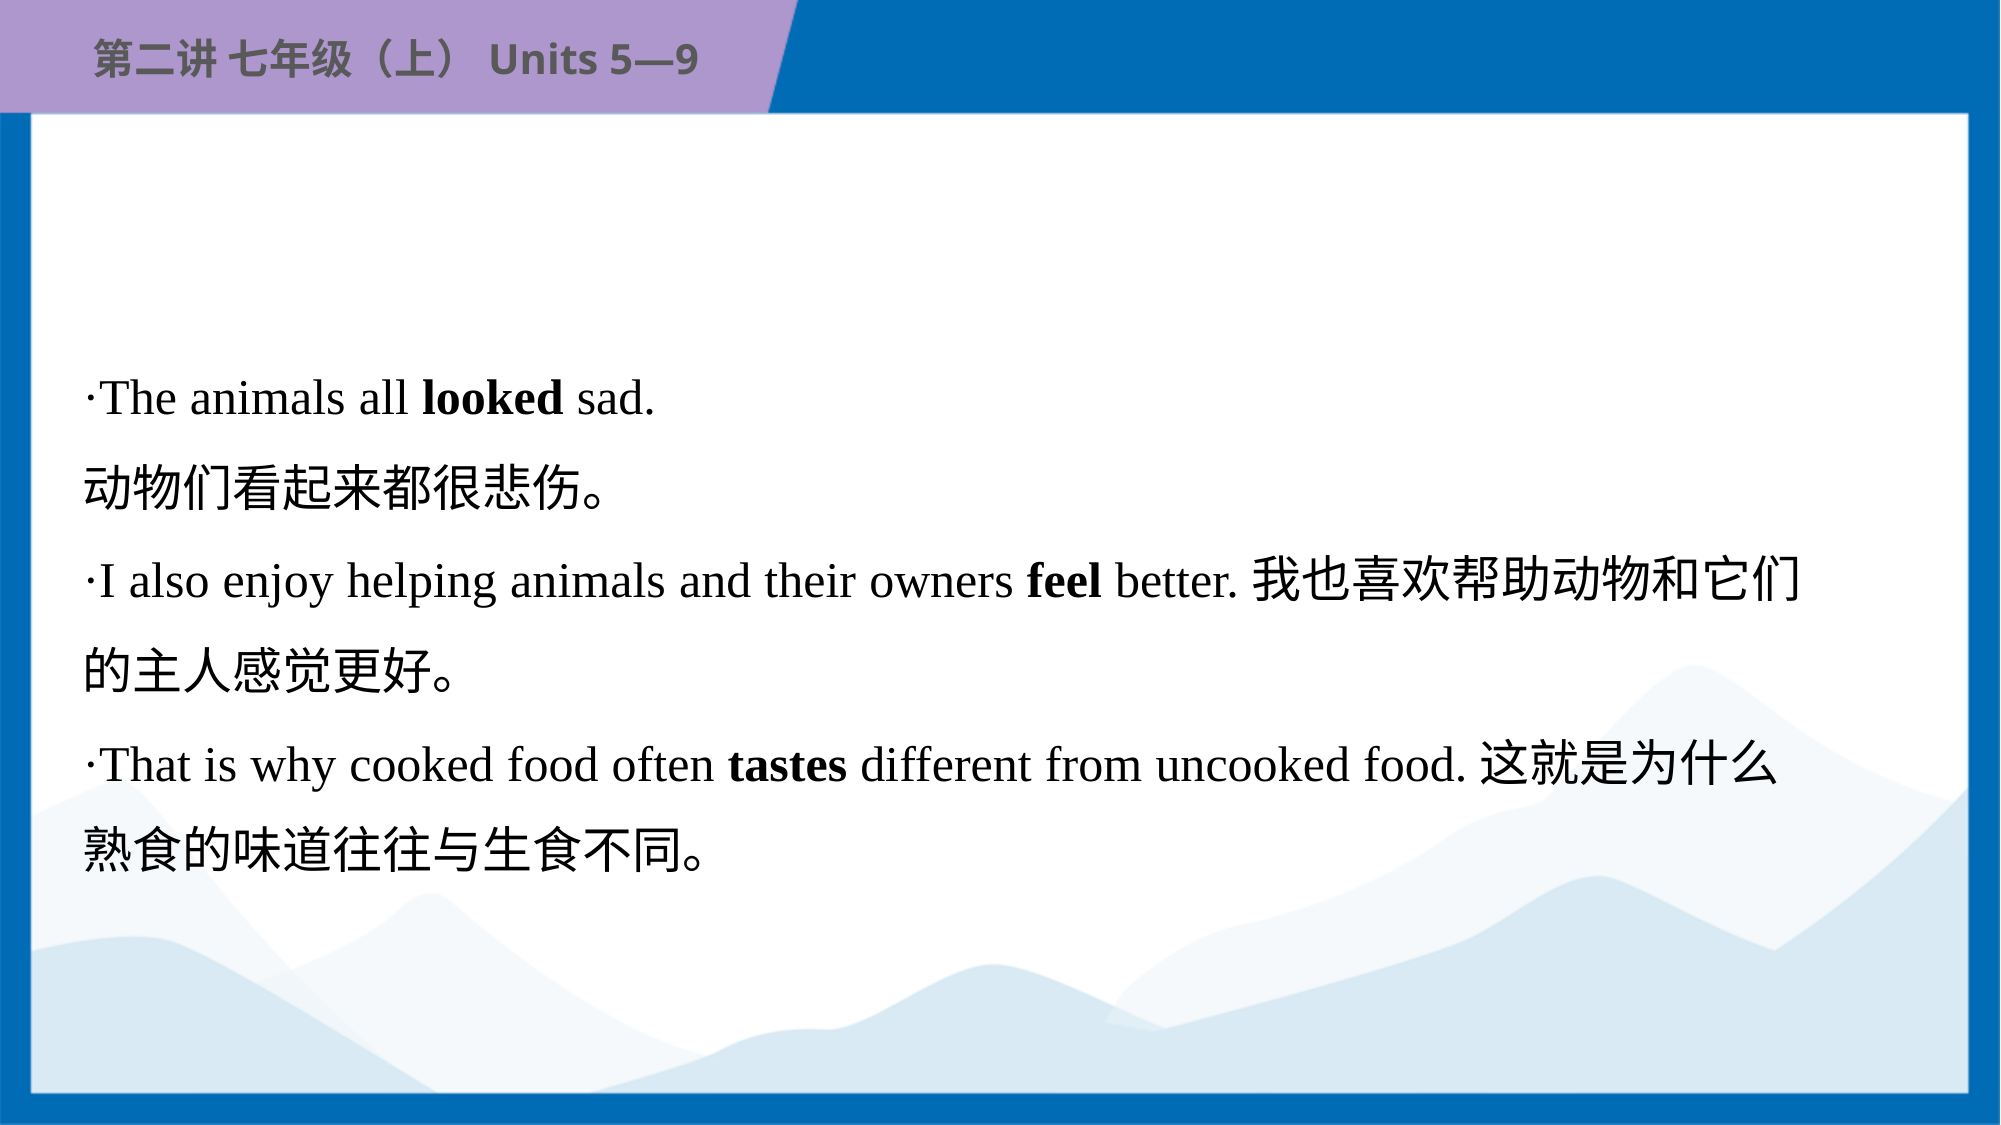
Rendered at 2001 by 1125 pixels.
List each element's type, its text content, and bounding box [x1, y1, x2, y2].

text_box ·The animals all looked sad. 动物们看起来都很悲伤。 ·I also enjoy helping animals and their owners feel better.我也喜欢帮助动物和它们 的主人感觉更好。 ·That is why cooked food often tastes different from uncooked food.这就是为什么 熟食的味道往往与生食不同。 [82, 332, 1917, 869]
picture [0, 0, 2000, 1125]
